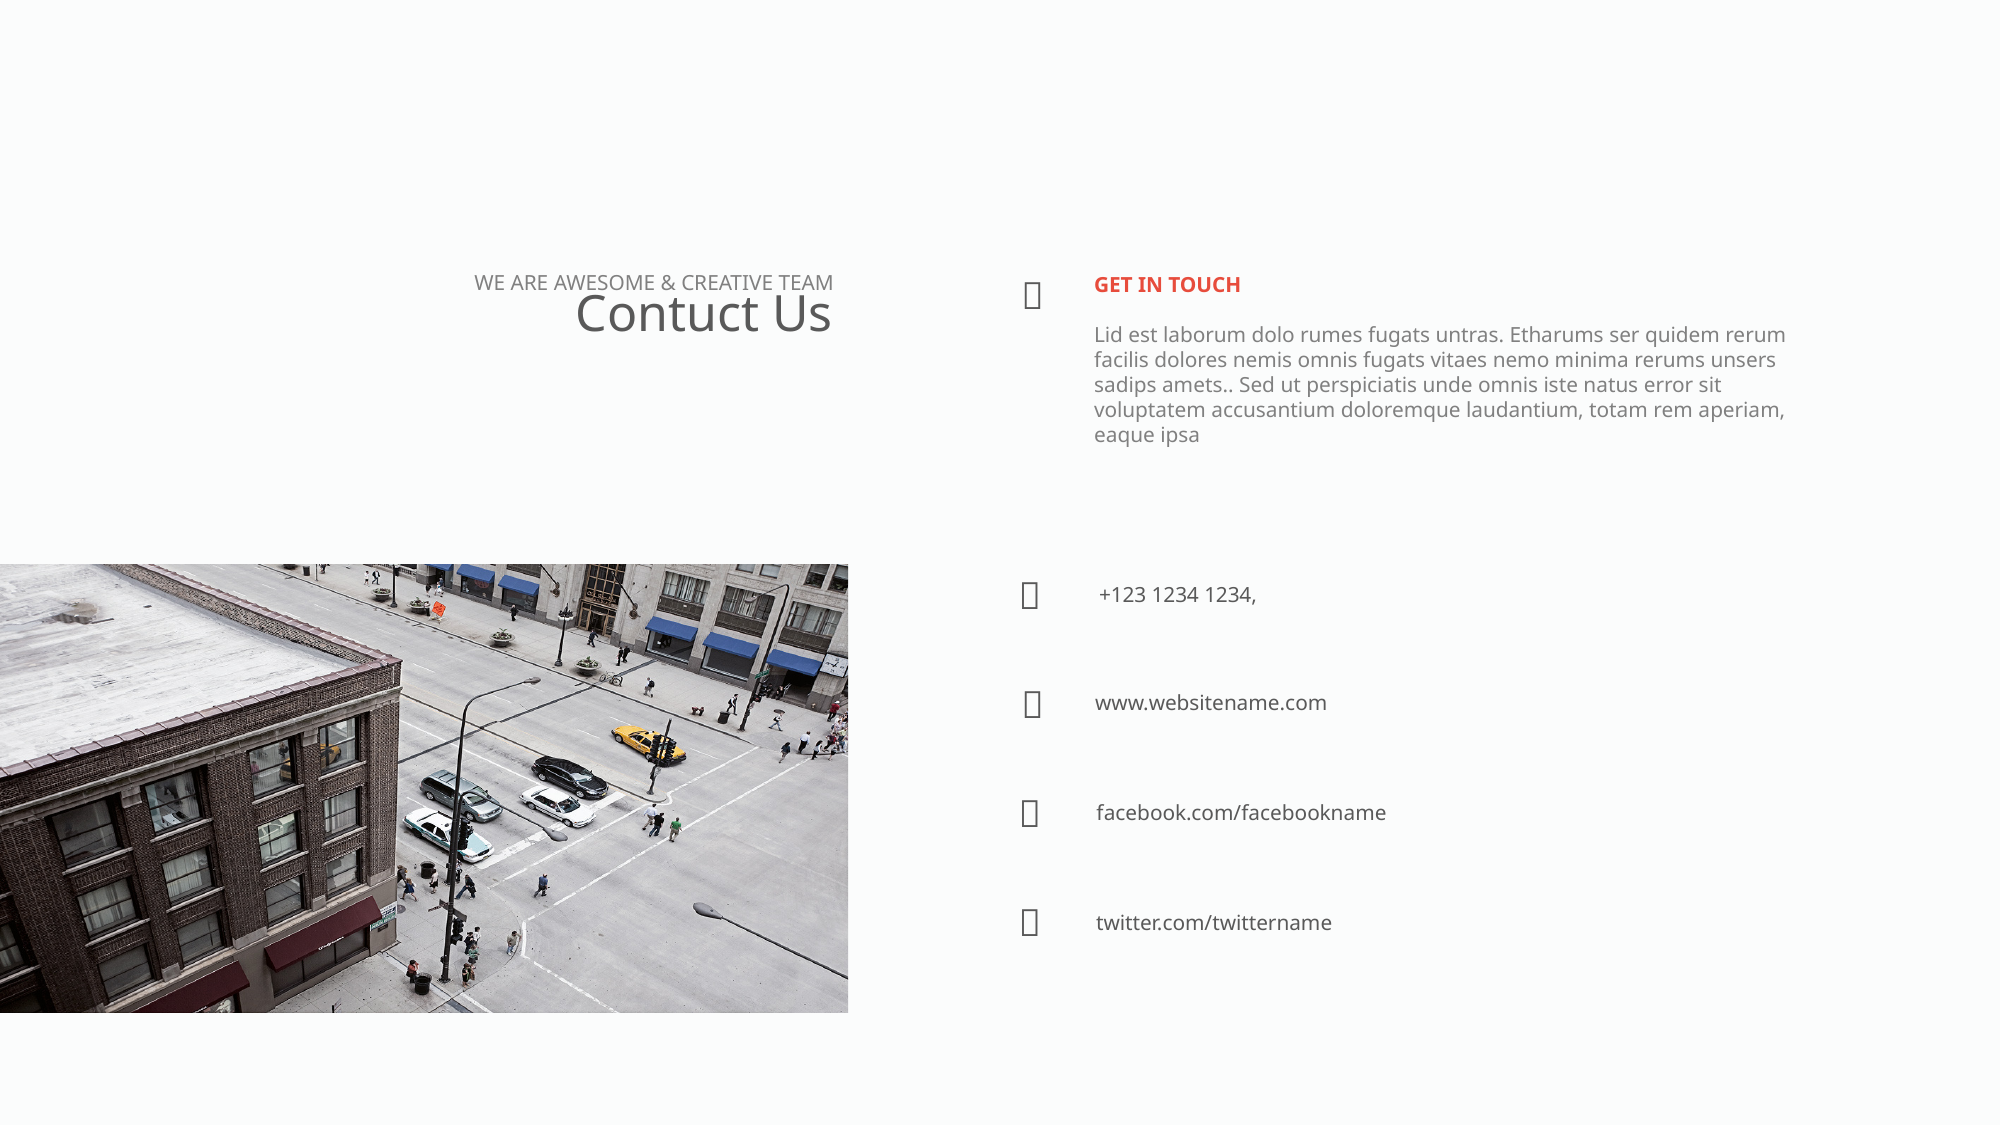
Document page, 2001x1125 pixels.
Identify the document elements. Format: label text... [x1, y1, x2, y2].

text_box WE ARE AWESOME & CREATIVE TEAM [287, 262, 849, 303]
text_box  [1003, 782, 1057, 842]
text_box  [1003, 891, 1057, 951]
picture [0, 562, 849, 1013]
text_box twitter.com/twittername [1081, 902, 1348, 942]
text_box +123 1234 1234, [1084, 574, 1272, 615]
text_box GET IN TOUCH Lid est laborum dolo rumes fugats untras. Etharums ser quidem rerum facilis dolores nemis omnis fugats vitaes nemo minima rerums unsers sadips amets.. Sed ut perspiciatis unde omnis iste natus error sit voluptatem accusantium doloremque laudantium, totam rem aperiam, eaque ipsa [1079, 264, 1825, 454]
text_box www.websitename.com [1080, 682, 1343, 723]
text_box facebook.com/facebookname [1081, 792, 1402, 833]
text_box  [1003, 564, 1057, 625]
text_box  [1006, 673, 1059, 733]
text_box  [1006, 264, 1059, 324]
text_box Contuct Us [560, 274, 848, 350]
